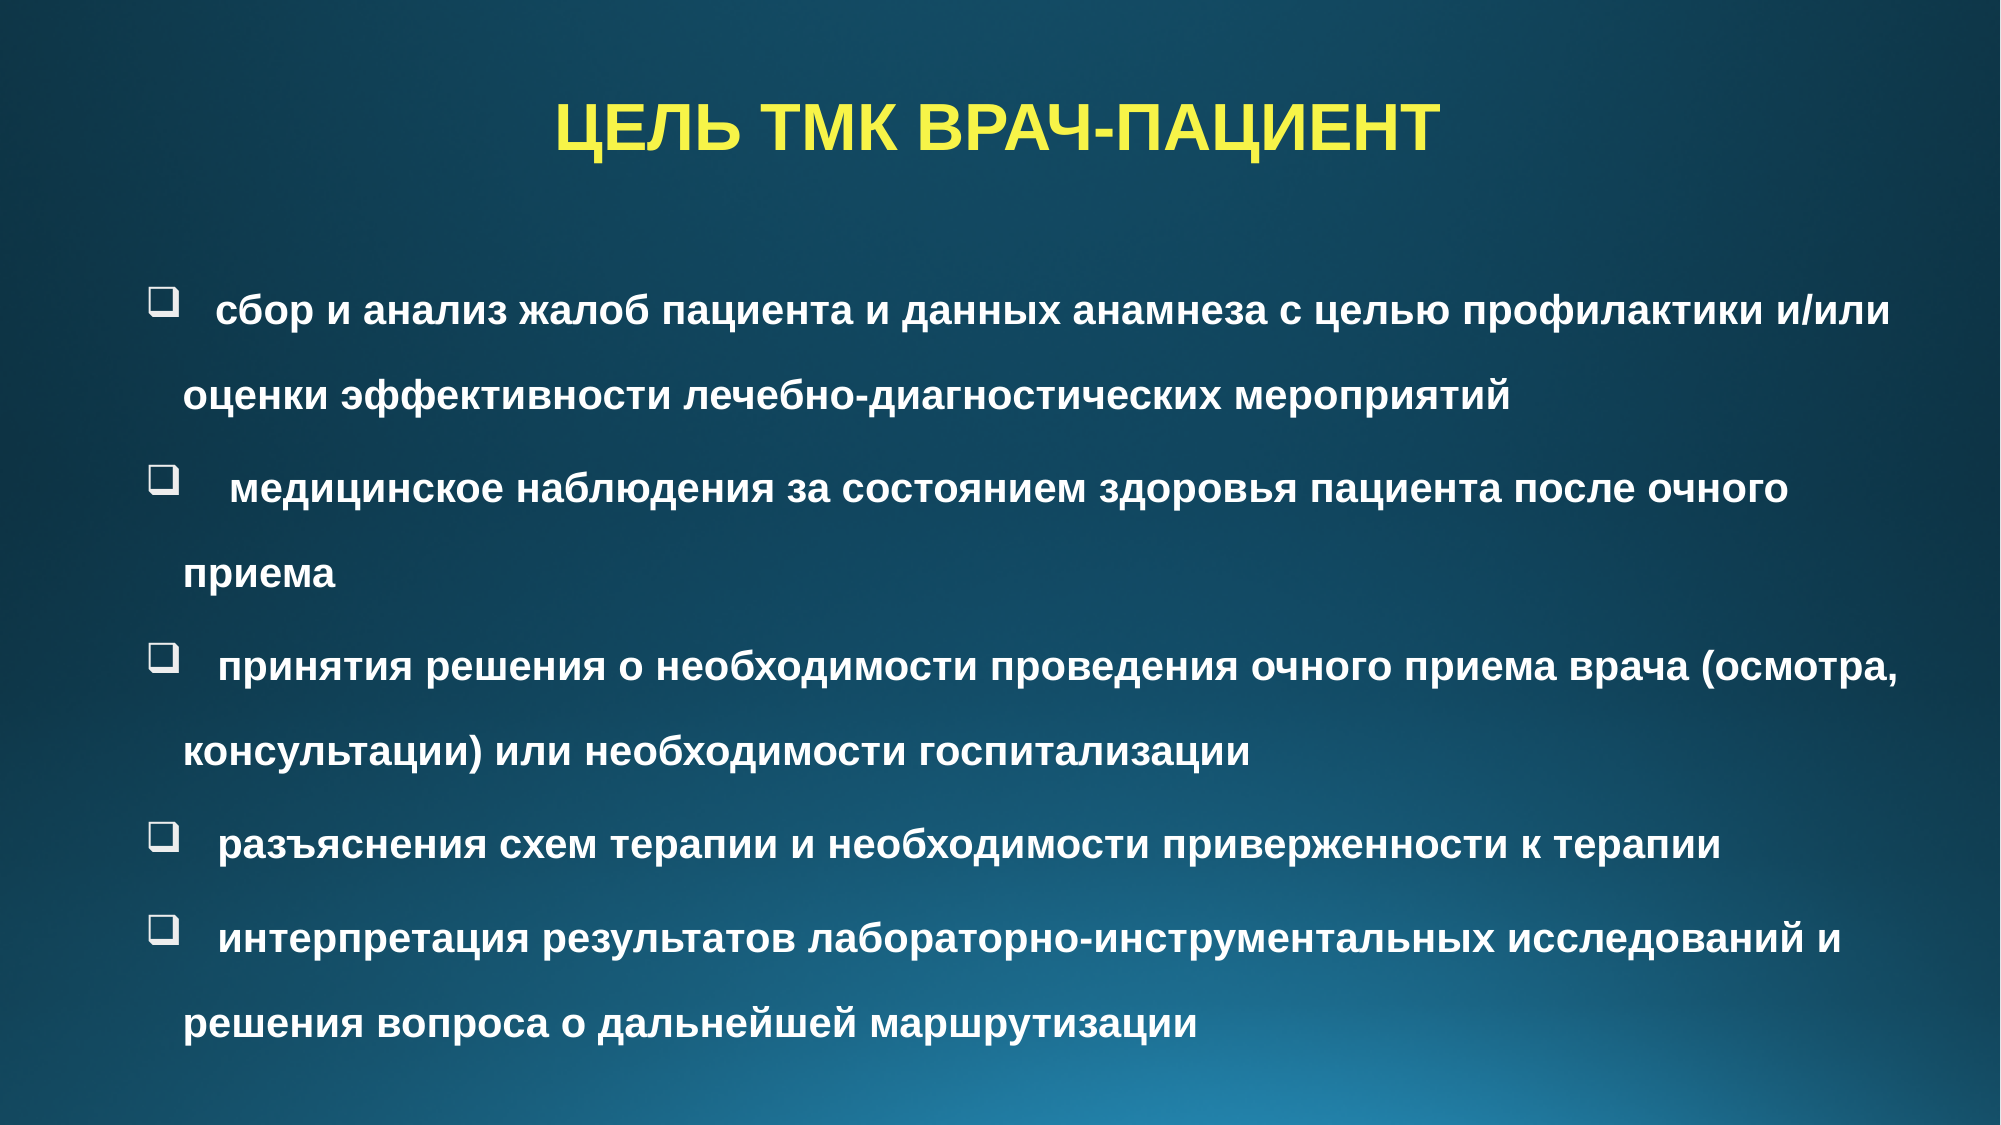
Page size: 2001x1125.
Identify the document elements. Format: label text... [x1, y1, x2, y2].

picture [0, 0, 2001, 1125]
list сбор и анализ жалоб пациента и данных анамнеза с целью профилактики и/или оценки эффективности лечебно-диагностических мероприятий медицинское наблюдения за состоянием здоровья пациента после очного приема принятия решения о необходимости проведения очного приема врача (осмотра, консультации) или необходимости госпитализации разъяснения схем терапии и необходимости приверженности к терапии интерпретация результатов лабораторно-инструментальных исследований и решения вопроса о дальнейшей маршрутизации [130, 206, 1948, 1125]
text_box ЦЕЛЬ ТМК ВРАЧ-ПАЦИЕНТ [499, 76, 1499, 172]
